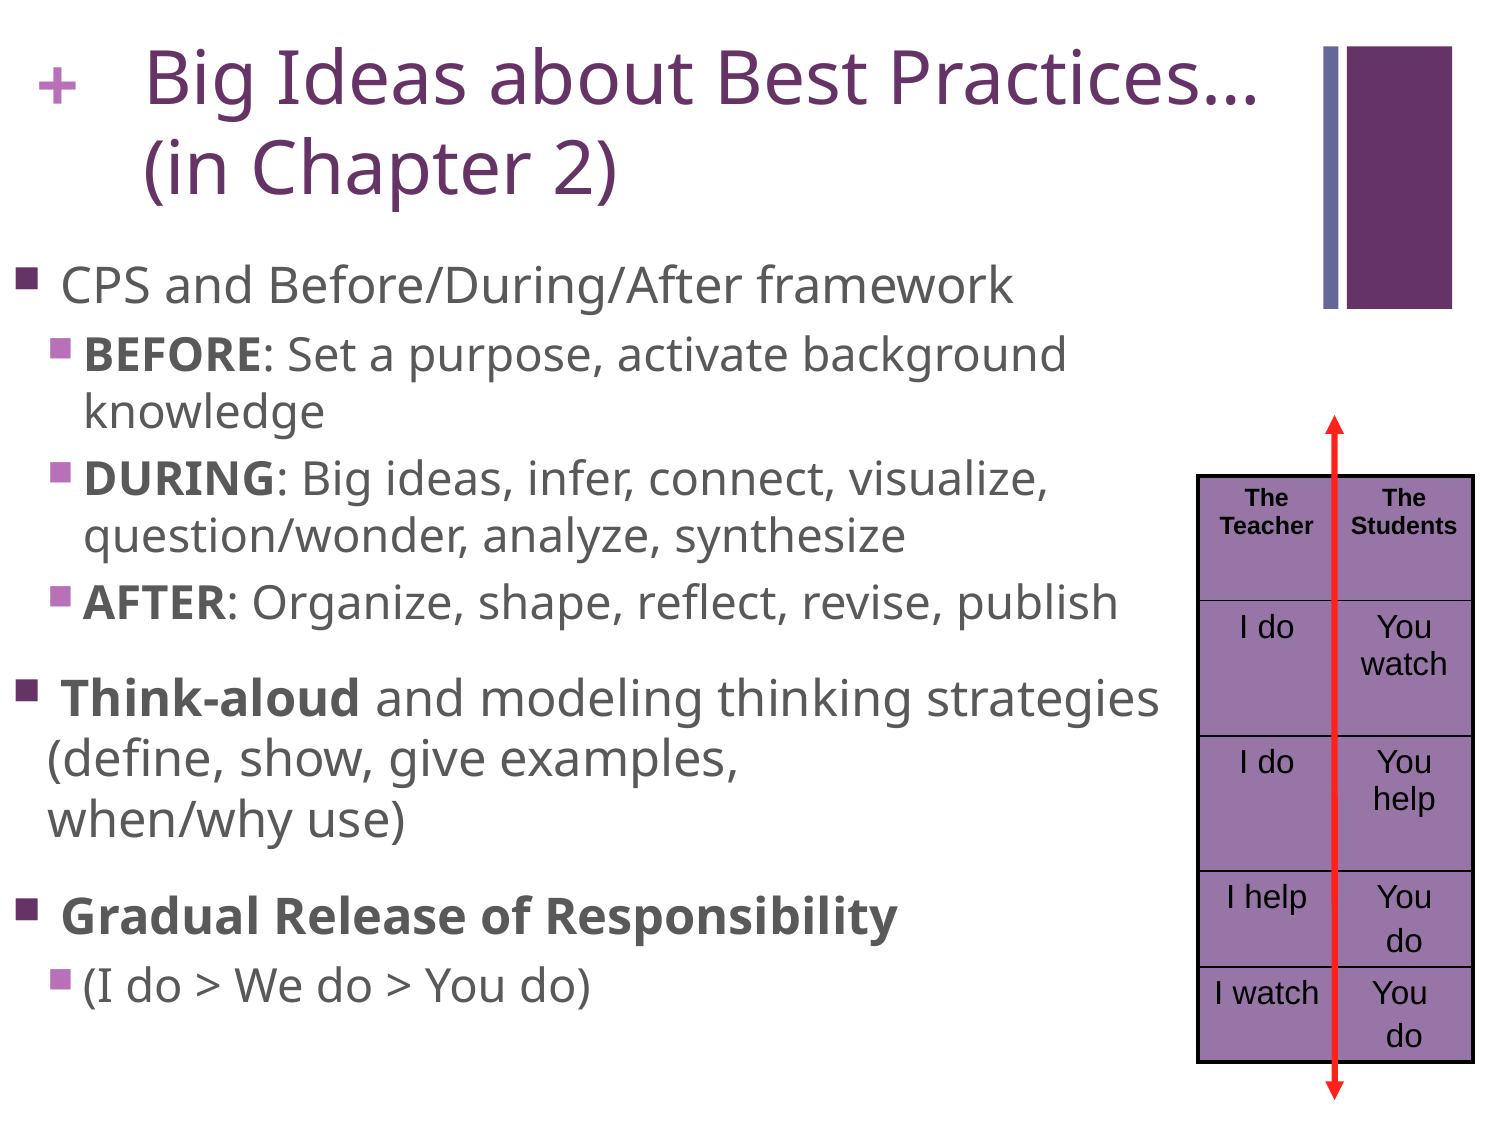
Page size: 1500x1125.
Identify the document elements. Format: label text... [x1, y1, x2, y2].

table_cell I help [1200, 872, 1334, 966]
table_cell You do [1336, 968, 1471, 1060]
list CPS and Before/During/After framework BEFORE: Set a purpose, activate background knowledge DURING: Big ideas, infer, connect, visualize, question/wonder, analyze, synthesize AFTER: Organize, shape, reflect, revise, publish Think-aloud and modeling thinking strategies (define, show, give examples, when/why use) Gradual Release of Responsibility (I do > We do > You do) [0, 245, 1237, 1025]
table_cell You watch [1336, 601, 1471, 735]
table_header The Students [1336, 478, 1471, 600]
table_cell I do [1200, 601, 1334, 735]
table_cell You help [1336, 737, 1471, 870]
table_cell I watch [1200, 968, 1334, 1060]
table_header The Teacher [1200, 478, 1334, 600]
table_cell You do [1336, 872, 1471, 966]
title Big Ideas about Best Practices… (in Chapter 2) [128, 22, 1368, 206]
text_box [1328, 415, 1341, 1101]
table_cell I do [1200, 737, 1334, 870]
